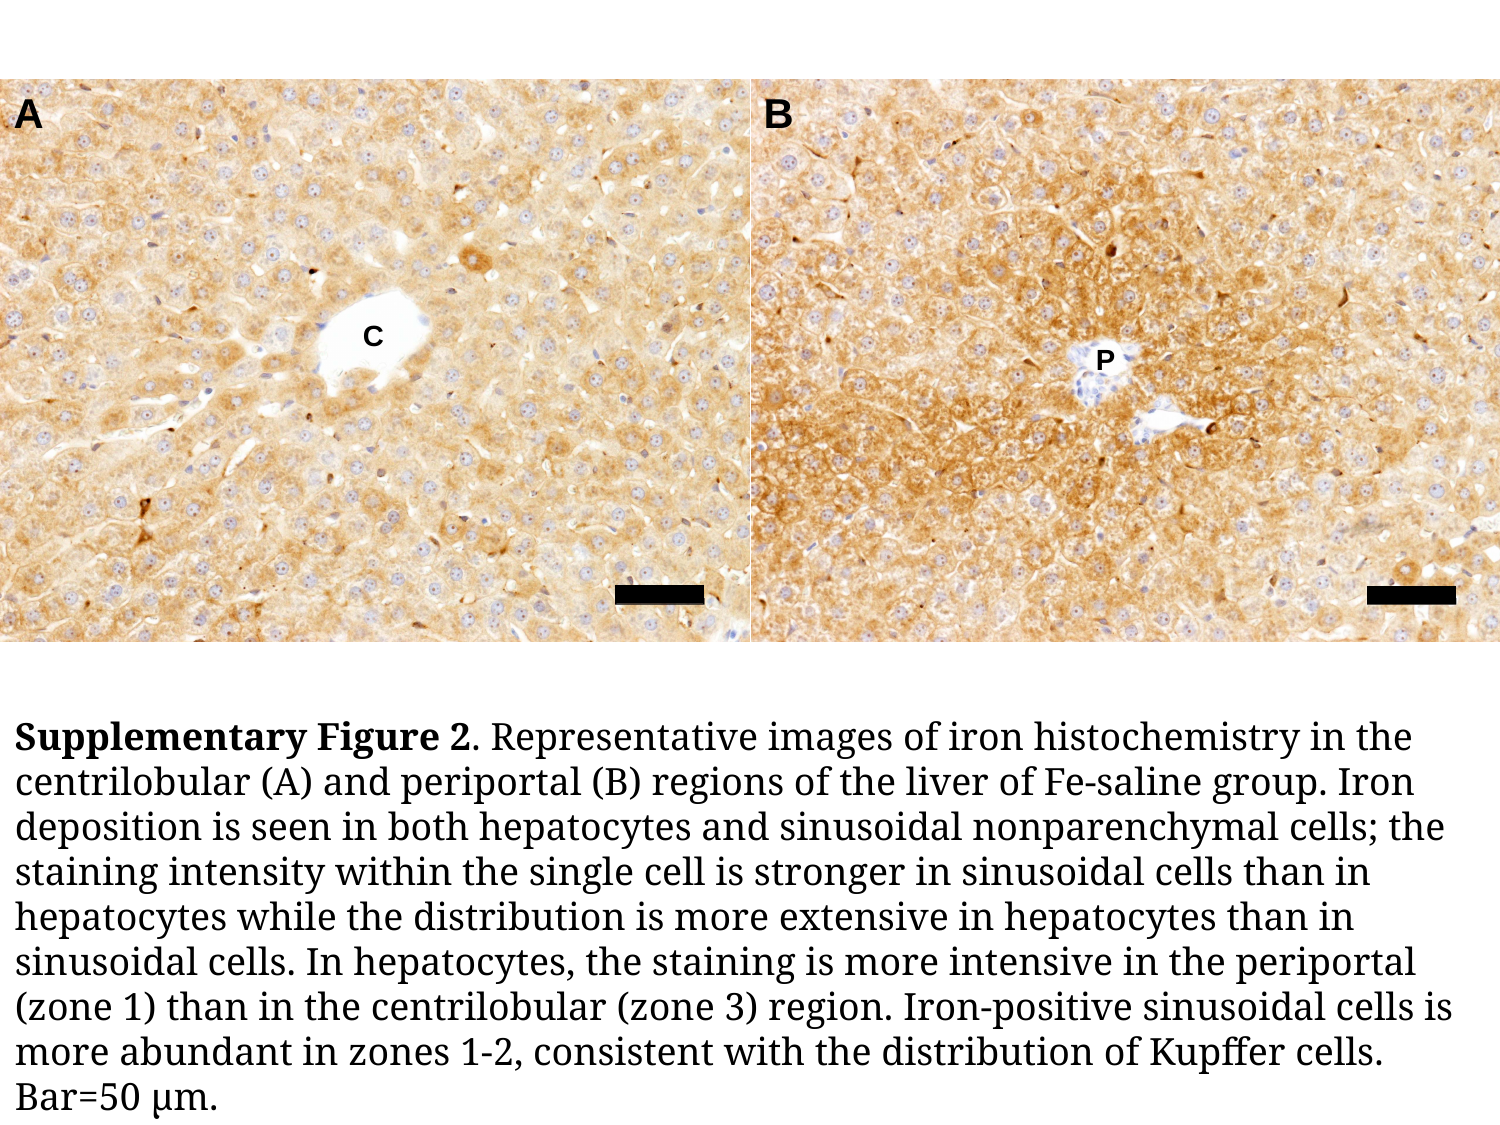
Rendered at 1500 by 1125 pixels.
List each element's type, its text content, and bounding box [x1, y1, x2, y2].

picture [0, 79, 750, 642]
picture [751, 79, 1500, 642]
text_box Supplementary Figure 2. Representative images of iron histochemistry in the centrilobular (A) and periportal (B) regions of the liver of Fe-saline group. Iron deposition is seen in both hepatocytes and sinusoidal nonparenchymal cells; the staining intensity within the single cell is stronger in sinusoidal cells than in hepatocytes while the distribution is more extensive in hepatocytes than in sinusoidal cells. In hepatocytes, the staining is more intensive in the periportal (zone 1) than in the centrilobular (zone 3) region. Iron-positive sinusoidal cells is more abundant in zones 1-2, consistent with the distribution of Kupffer cells. Bar=50 μm. [0, 705, 1500, 1125]
